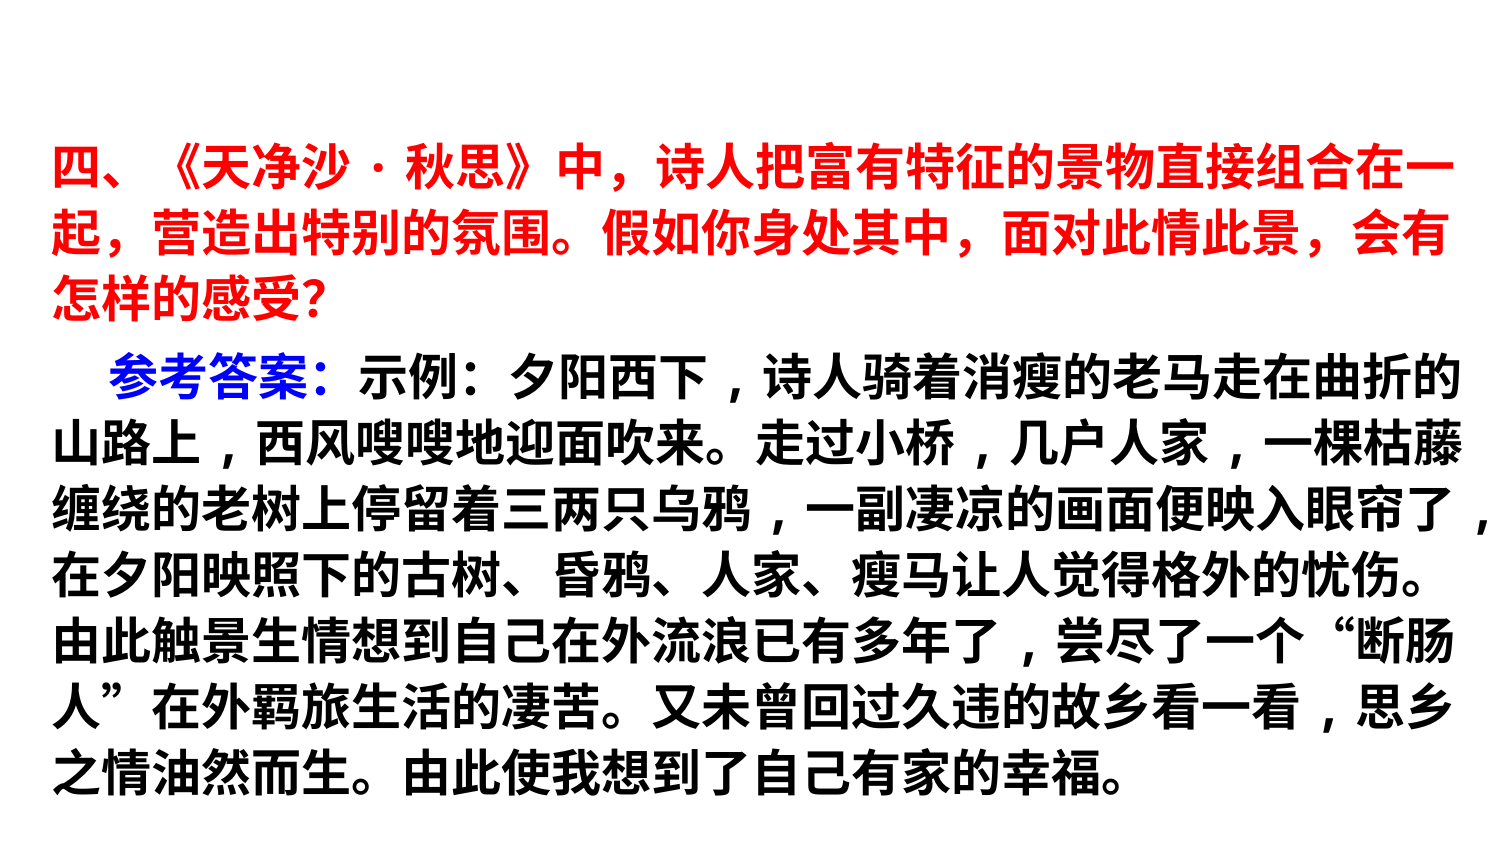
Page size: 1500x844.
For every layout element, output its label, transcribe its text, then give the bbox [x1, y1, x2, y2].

text_box 四、《天净沙·秋思》中，诗人把富有特征的景物直接组合在一起，营造出特别的氛围。假如你身处其中，面对此情此景，会有怎样的感受？ 参考答案：示例：夕阳西下,诗人骑着消瘦的老马走在曲折的山路上,西风嗖嗖地迎面吹来。走过小桥,几户人家,一棵枯藤缠绕的老树上停留着三两只乌鸦,一副凄凉的画面便映入眼帘了,在夕阳映照下的古树、昏鸦、人家、瘦马让人觉得格外的忧伤。由此触景生情想到自己在外流浪已有多年了,尝尽了一个“断肠人”在外羁旅生活的凄苦。又未曾回过久违的故乡看一看,思乡之情油然而生。由此使我想到了自己有家的幸福。 [36, 121, 1486, 809]
